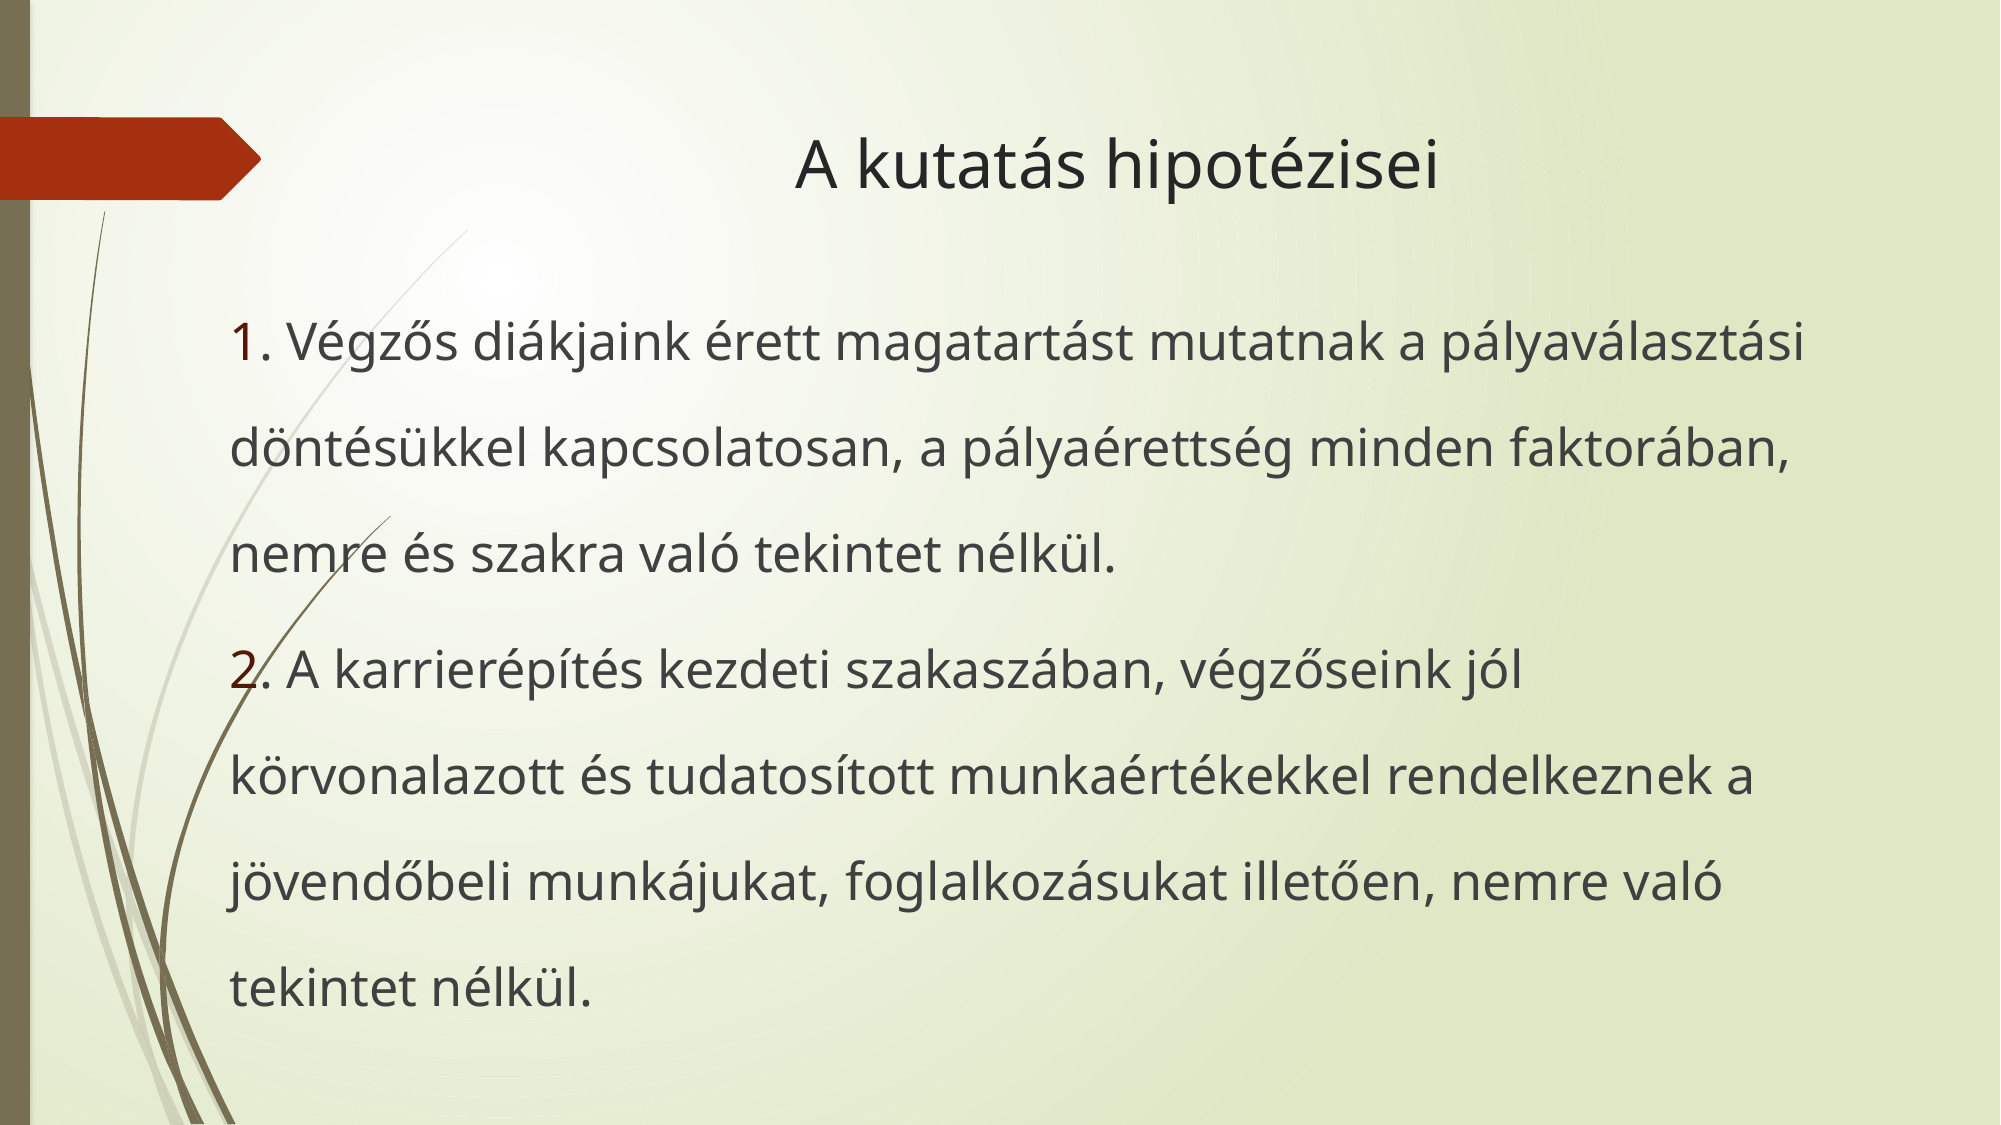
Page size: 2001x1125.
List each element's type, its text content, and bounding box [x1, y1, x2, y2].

title A kutatás hipotézisei [358, 114, 1880, 222]
list 1. Végzős diákjaink érett magatartást mutatnak a pályaválasztási döntésükkel kapcsolatosan, a pályaérettség minden faktorában, nemre és szakra való tekintet nélkül. 2. A karrierépítés kezdeti szakaszában, végzőseink jól körvonalazott és tudatosított munkaértékekkel rendelkeznek a jövendőbeli munkájukat, foglalkozásukat illetően, nemre való tekintet nélkül. [214, 257, 1863, 1036]
